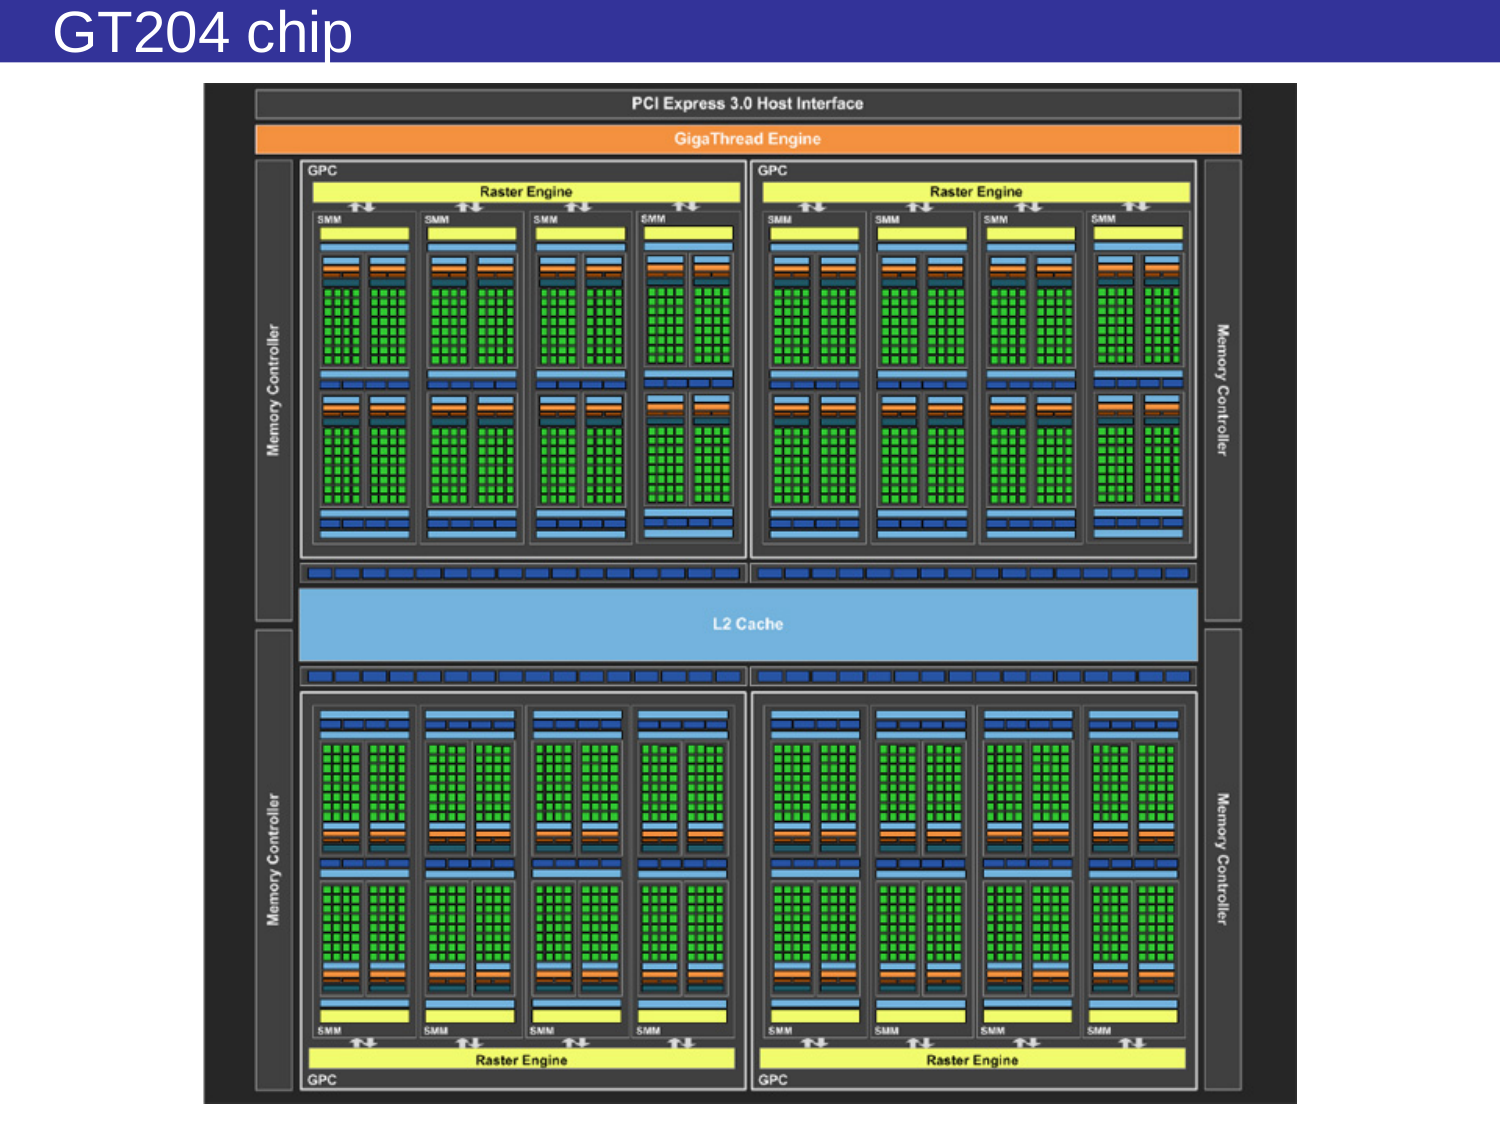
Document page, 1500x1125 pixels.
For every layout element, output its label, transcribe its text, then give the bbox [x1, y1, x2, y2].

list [202, 83, 1298, 1105]
title GT204 chip [37, 7, 1426, 51]
